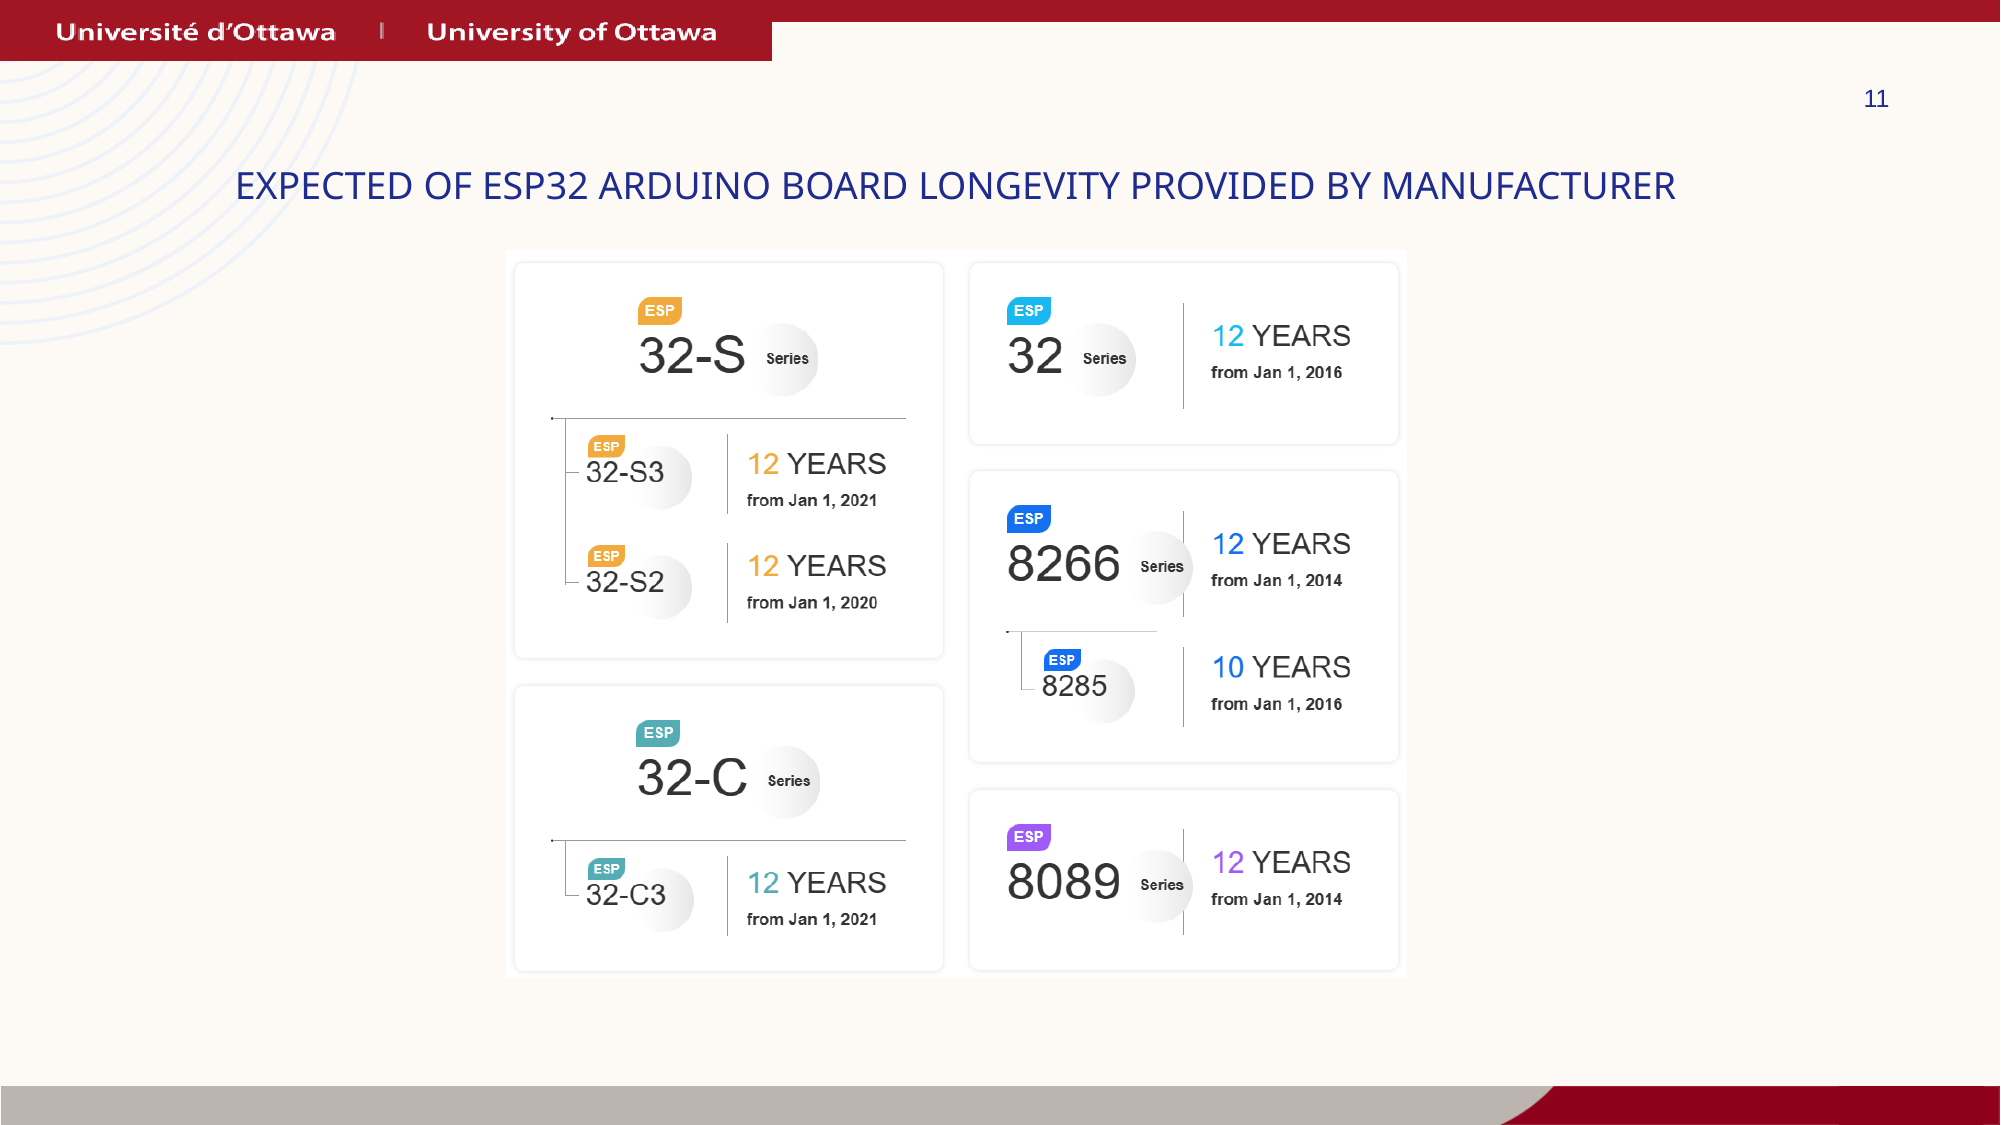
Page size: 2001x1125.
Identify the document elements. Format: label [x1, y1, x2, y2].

list [506, 250, 1407, 978]
text_box [0, 0, 2000, 1125]
